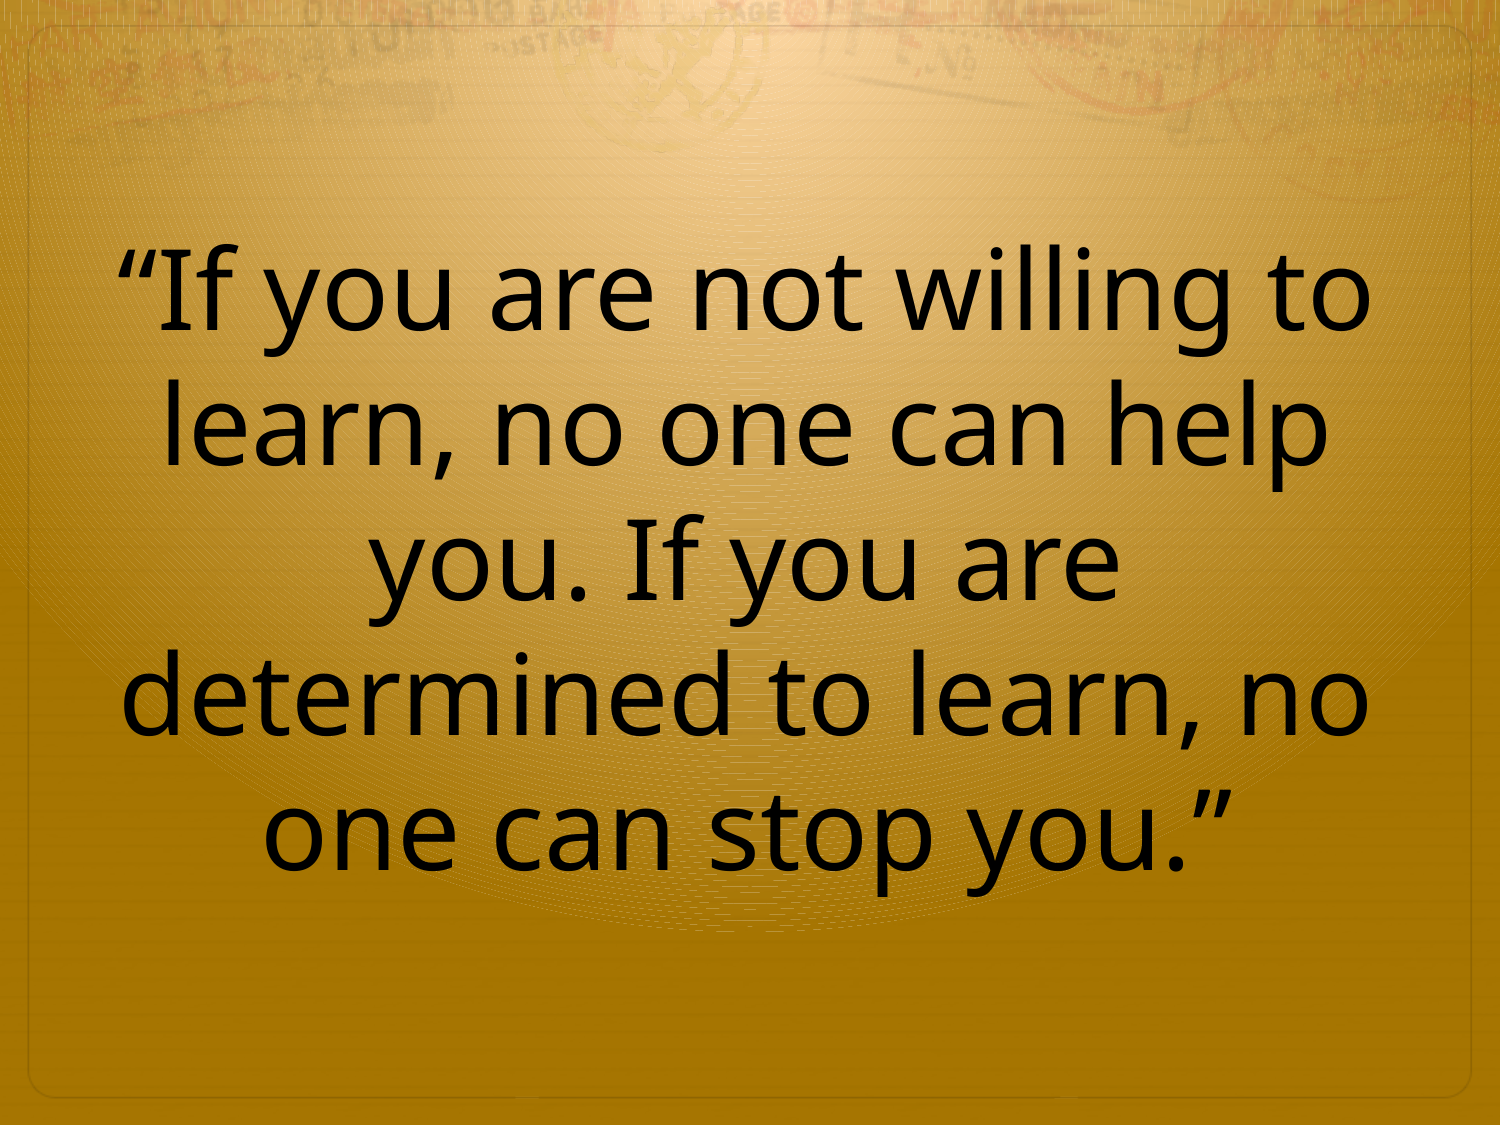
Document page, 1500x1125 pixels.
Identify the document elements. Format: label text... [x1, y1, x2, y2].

title “If you are not willing to learn, no one can help you. If you are determined to learn, no one can stop you.” [90, 398, 1403, 713]
picture [0, 0, 1500, 1125]
